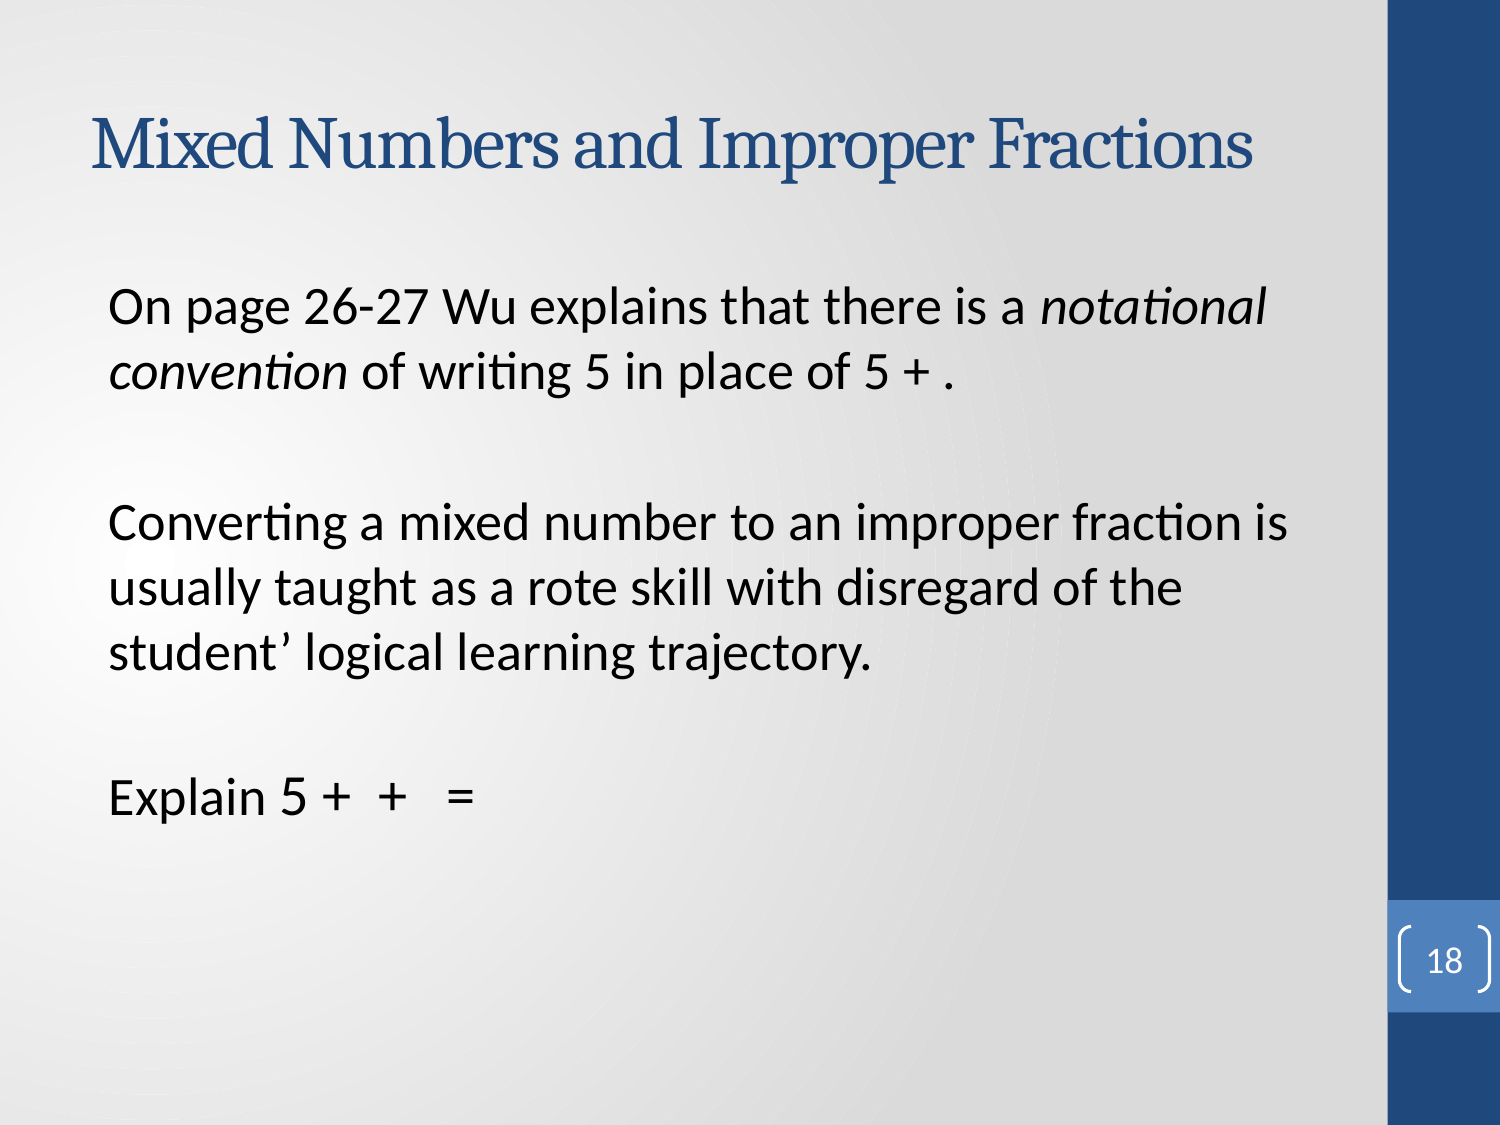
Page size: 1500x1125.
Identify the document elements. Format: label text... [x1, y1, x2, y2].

title Mixed Numbers and Improper Fractions [75, 45, 1325, 233]
slide_number 18 [1397, 924, 1492, 994]
